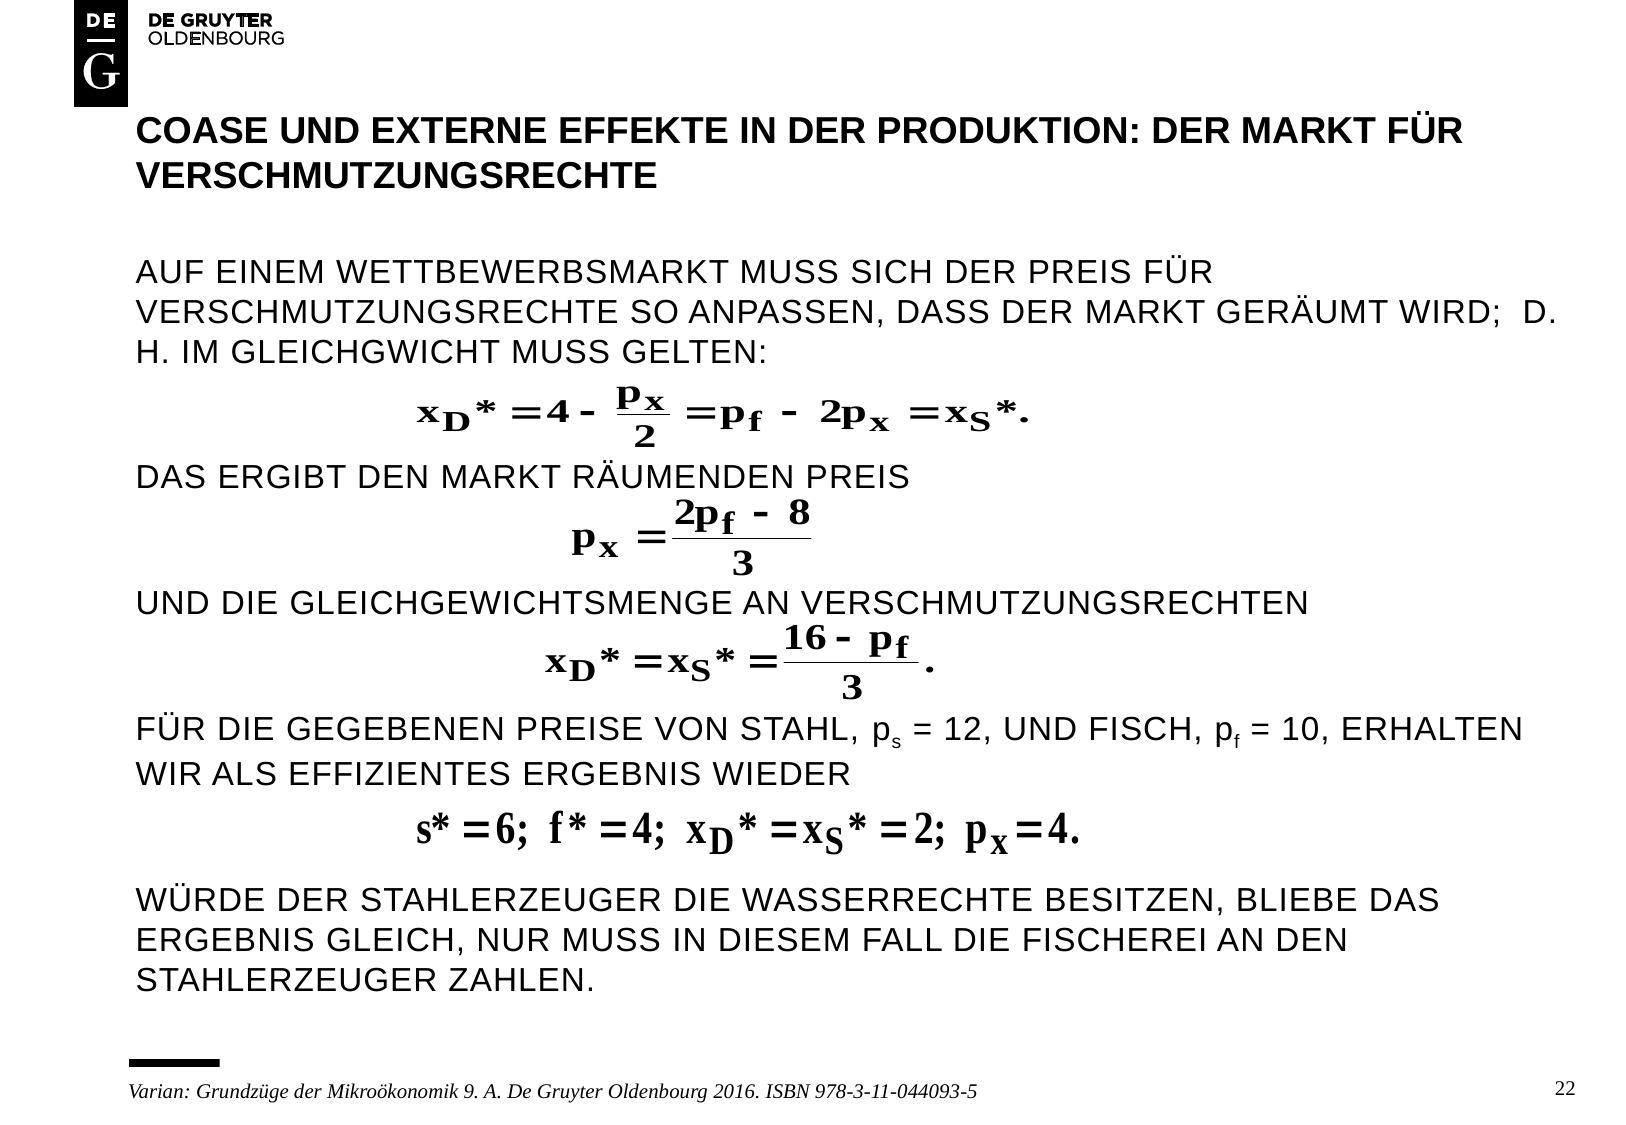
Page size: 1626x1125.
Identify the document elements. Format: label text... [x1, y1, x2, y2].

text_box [543, 618, 935, 703]
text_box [571, 493, 814, 579]
title Coase und externe effekte in der produktion: DER MARKT FÜR VERSCHMUTZUNGSRECHTE [135, 105, 1563, 188]
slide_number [128, 1077, 1539, 1108]
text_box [414, 373, 1031, 451]
list AUF EINEM WETTBEWERBSMARKT MUSS SICH DER PREIS FÜR VERSCHMUTZUNGSRECHTE SO ANPASSEN, DASS DER MARKT GERÄUMT WIRD; D. H. IM GLEICHGWICHT MUSS GELTEN: DAS ERGIBT DEN MARKT RÄUMENDEN PREIS UND DIE GLEICHGEWICHTSMENGE AN VERSCHMUTZUNGSRECHTEN FÜR DIE GEGEBENEN PREISE VON STAHL, ps = 12, UND FISCH, pf = 10, ERHALTEN WIR ALS EFFIZIENTES ERGEBNIS WIEDER WÜRDE DER STAHLERZEUGER DIE WASSERRECHTE BESITZEN, BLIEBE DAS ERGEBNIS GLEICH, NUR MUSS IN DIESEM FALL DIE FISCHEREI AN DEN STAHLERZEUGER ZAHLEN. [135, 249, 1563, 1037]
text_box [414, 804, 1081, 857]
slide_number 22 [1554, 1074, 1614, 1104]
